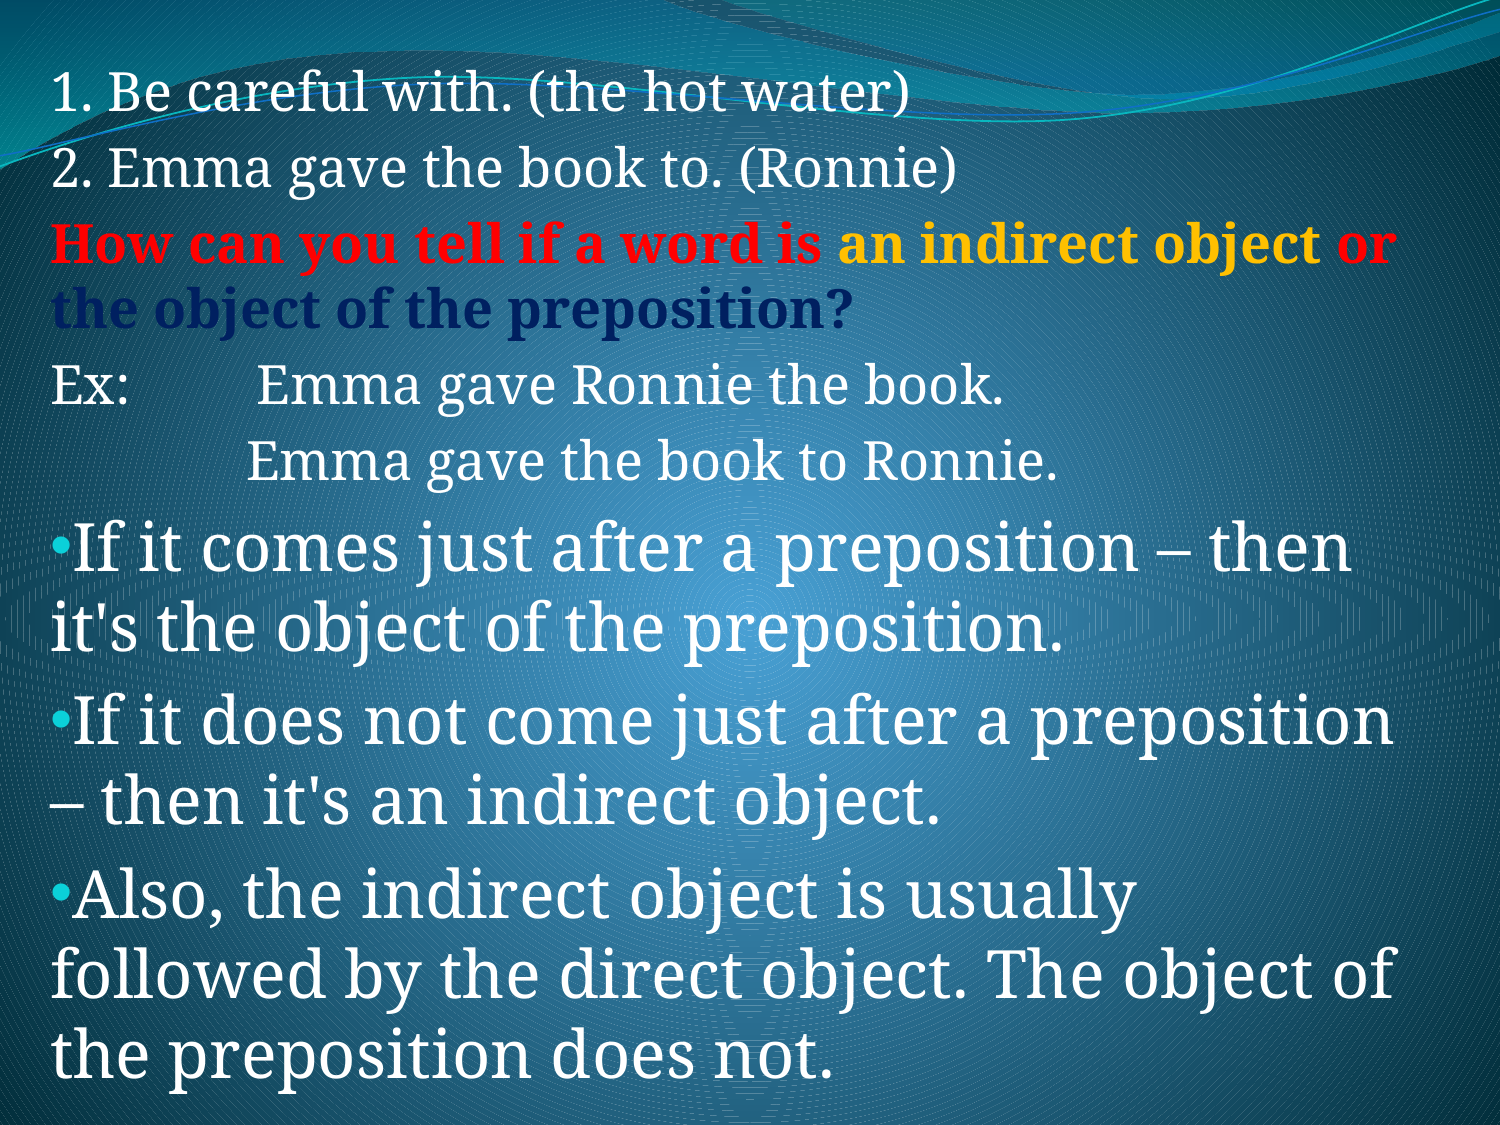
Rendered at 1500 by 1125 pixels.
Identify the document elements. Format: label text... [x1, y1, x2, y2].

subtitle 1. Be careful with. (the hot water) 2. Emma gave the book to. (Ronnie) How can you tell if a word is an indirect object or the object of the preposition? Ex: Emma gave Ronnie the book. Emma gave the book to Ronnie. If it comes just after a preposition – then it's the object of the preposition. If it does not come just after a preposition – then it's an indirect object. Also, the indirect object is usually followed by the direct object. The object of the preposition does not. [50, 50, 1438, 1100]
